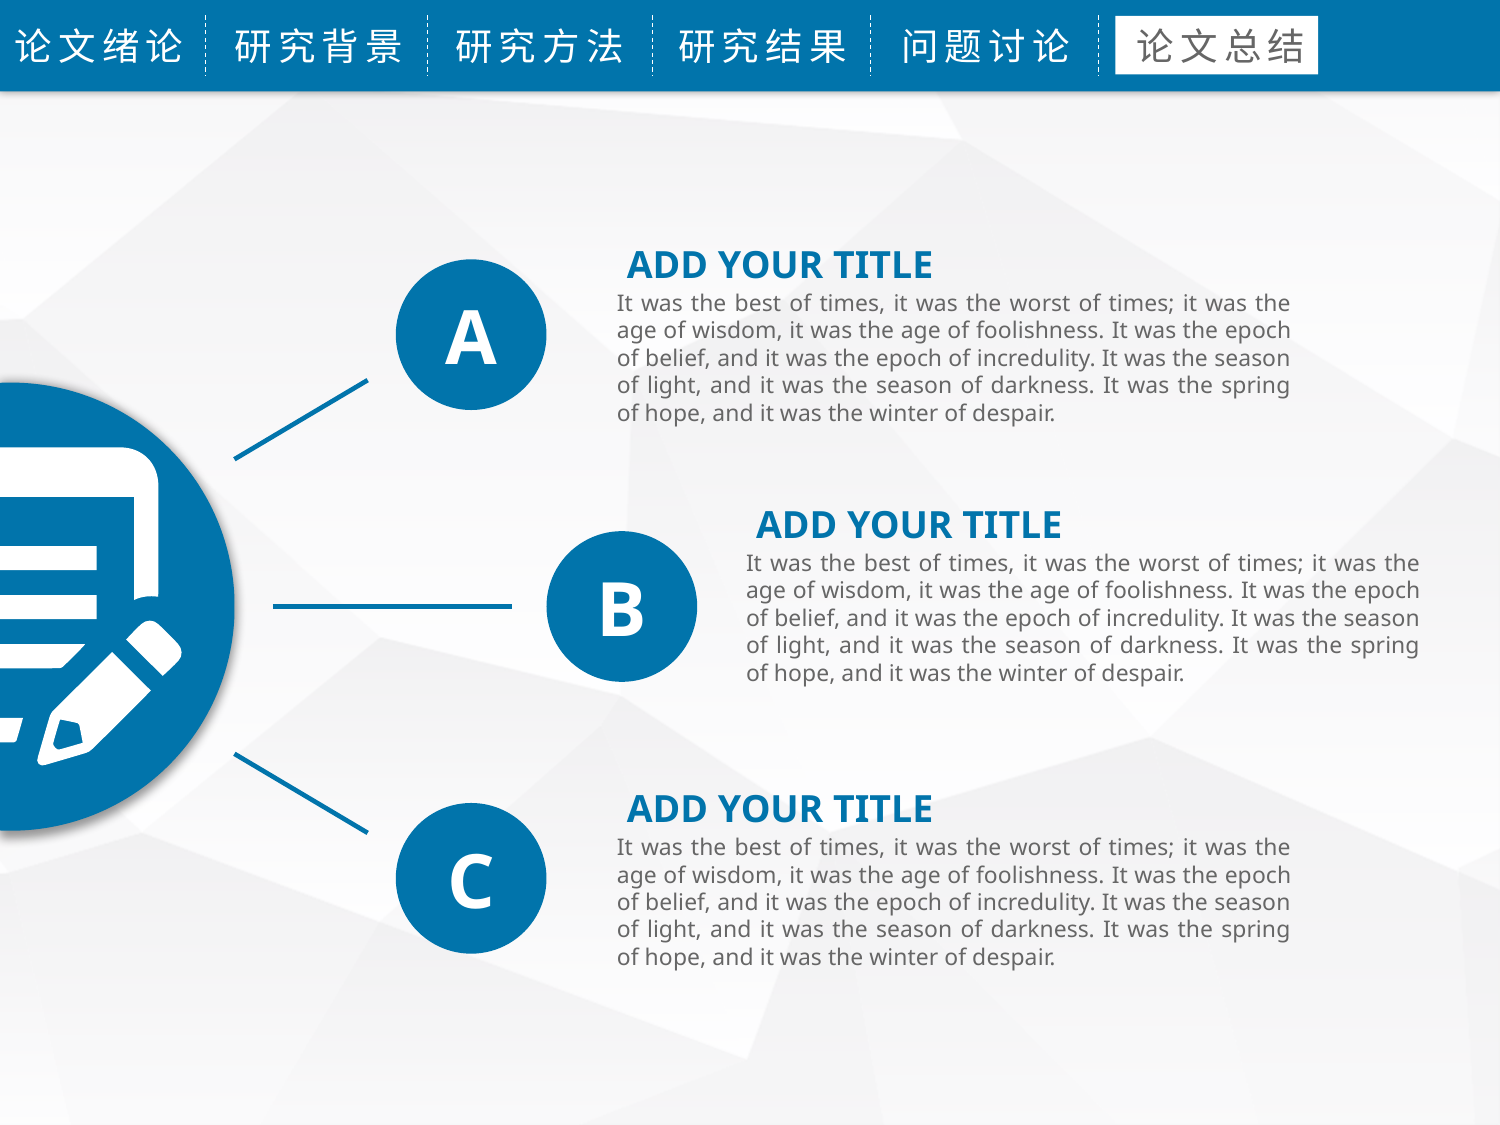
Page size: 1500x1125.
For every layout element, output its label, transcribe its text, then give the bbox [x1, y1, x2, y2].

text_box 研究结果 [871, 15, 876, 76]
text_box 研究结果 [663, 15, 870, 76]
text_box 问题讨论 [886, 15, 1098, 76]
text_box 研究背景 [214, 15, 423, 76]
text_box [731, 494, 1436, 696]
text_box 论文绪论 [0, 15, 211, 76]
text_box 论文总结 [1110, 15, 1332, 76]
picture [38, 654, 150, 765]
picture [0, 92, 1500, 1125]
picture [0, 547, 96, 570]
text_box C [394, 801, 548, 955]
picture [0, 448, 158, 598]
text_box 研究方法 [440, 15, 652, 76]
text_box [234, 753, 368, 833]
picture [127, 621, 181, 674]
picture [0, 645, 83, 668]
text_box [0, 0, 1500, 92]
text_box B [545, 530, 699, 683]
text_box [602, 233, 1307, 435]
picture [0, 718, 22, 742]
text_box A [394, 258, 548, 412]
picture [0, 596, 96, 619]
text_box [602, 778, 1307, 980]
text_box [234, 380, 368, 460]
